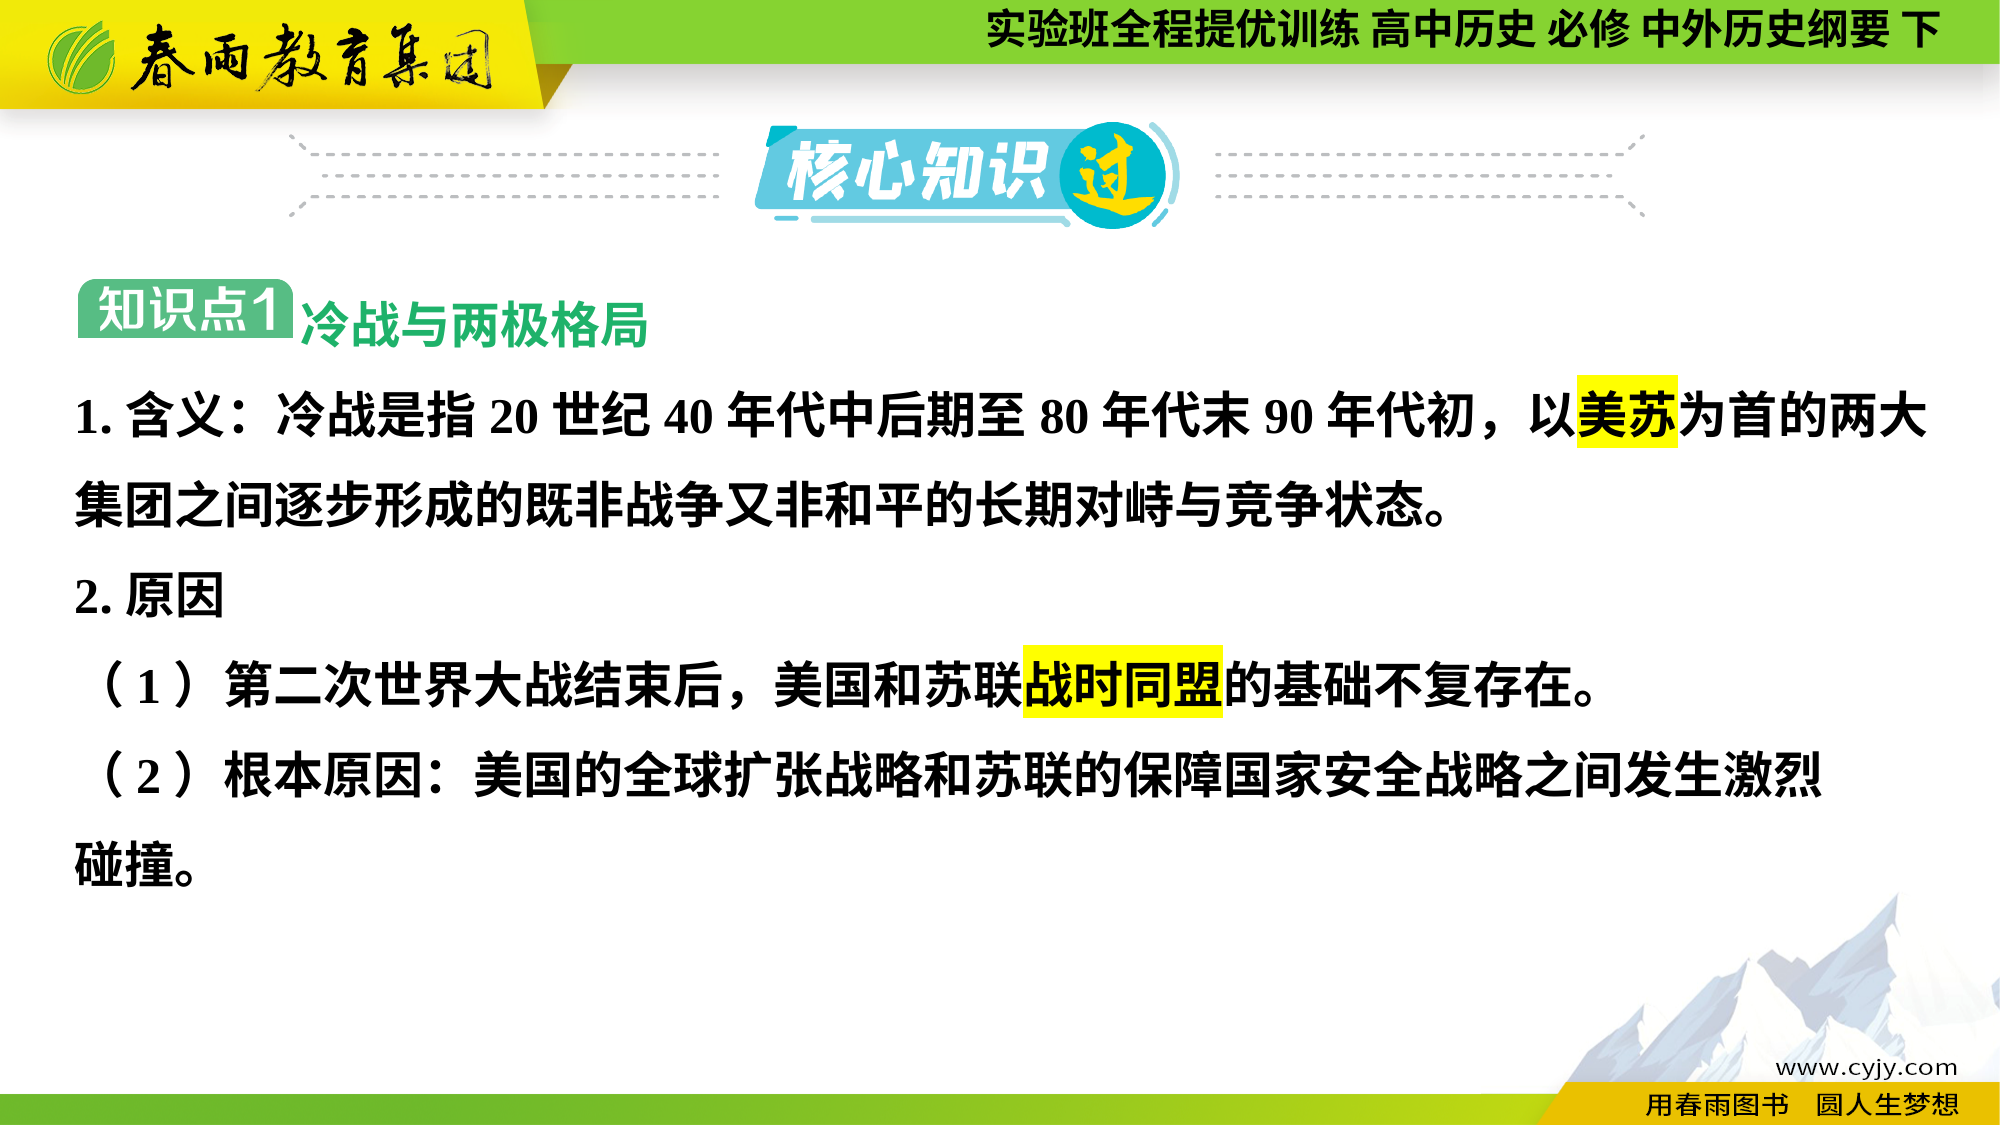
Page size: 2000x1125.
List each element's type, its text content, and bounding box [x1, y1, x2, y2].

list 冷战与两极格局 1.含义：冷战是指20世纪40年代中后期至80年代末90年代初，以美苏为首的两大集团之间逐步形成的既非战争又非和平的长期对峙与竞争状态。 2.原因 （1）第二次世界大战结束后，美国和苏联战时同盟的基础不复存在。 （2）根本原因：美国的全球扩张战略和苏联的保障国家安全战略之间发生激烈 碰撞。 [59, 255, 1944, 896]
picture [0, 0, 2000, 1125]
